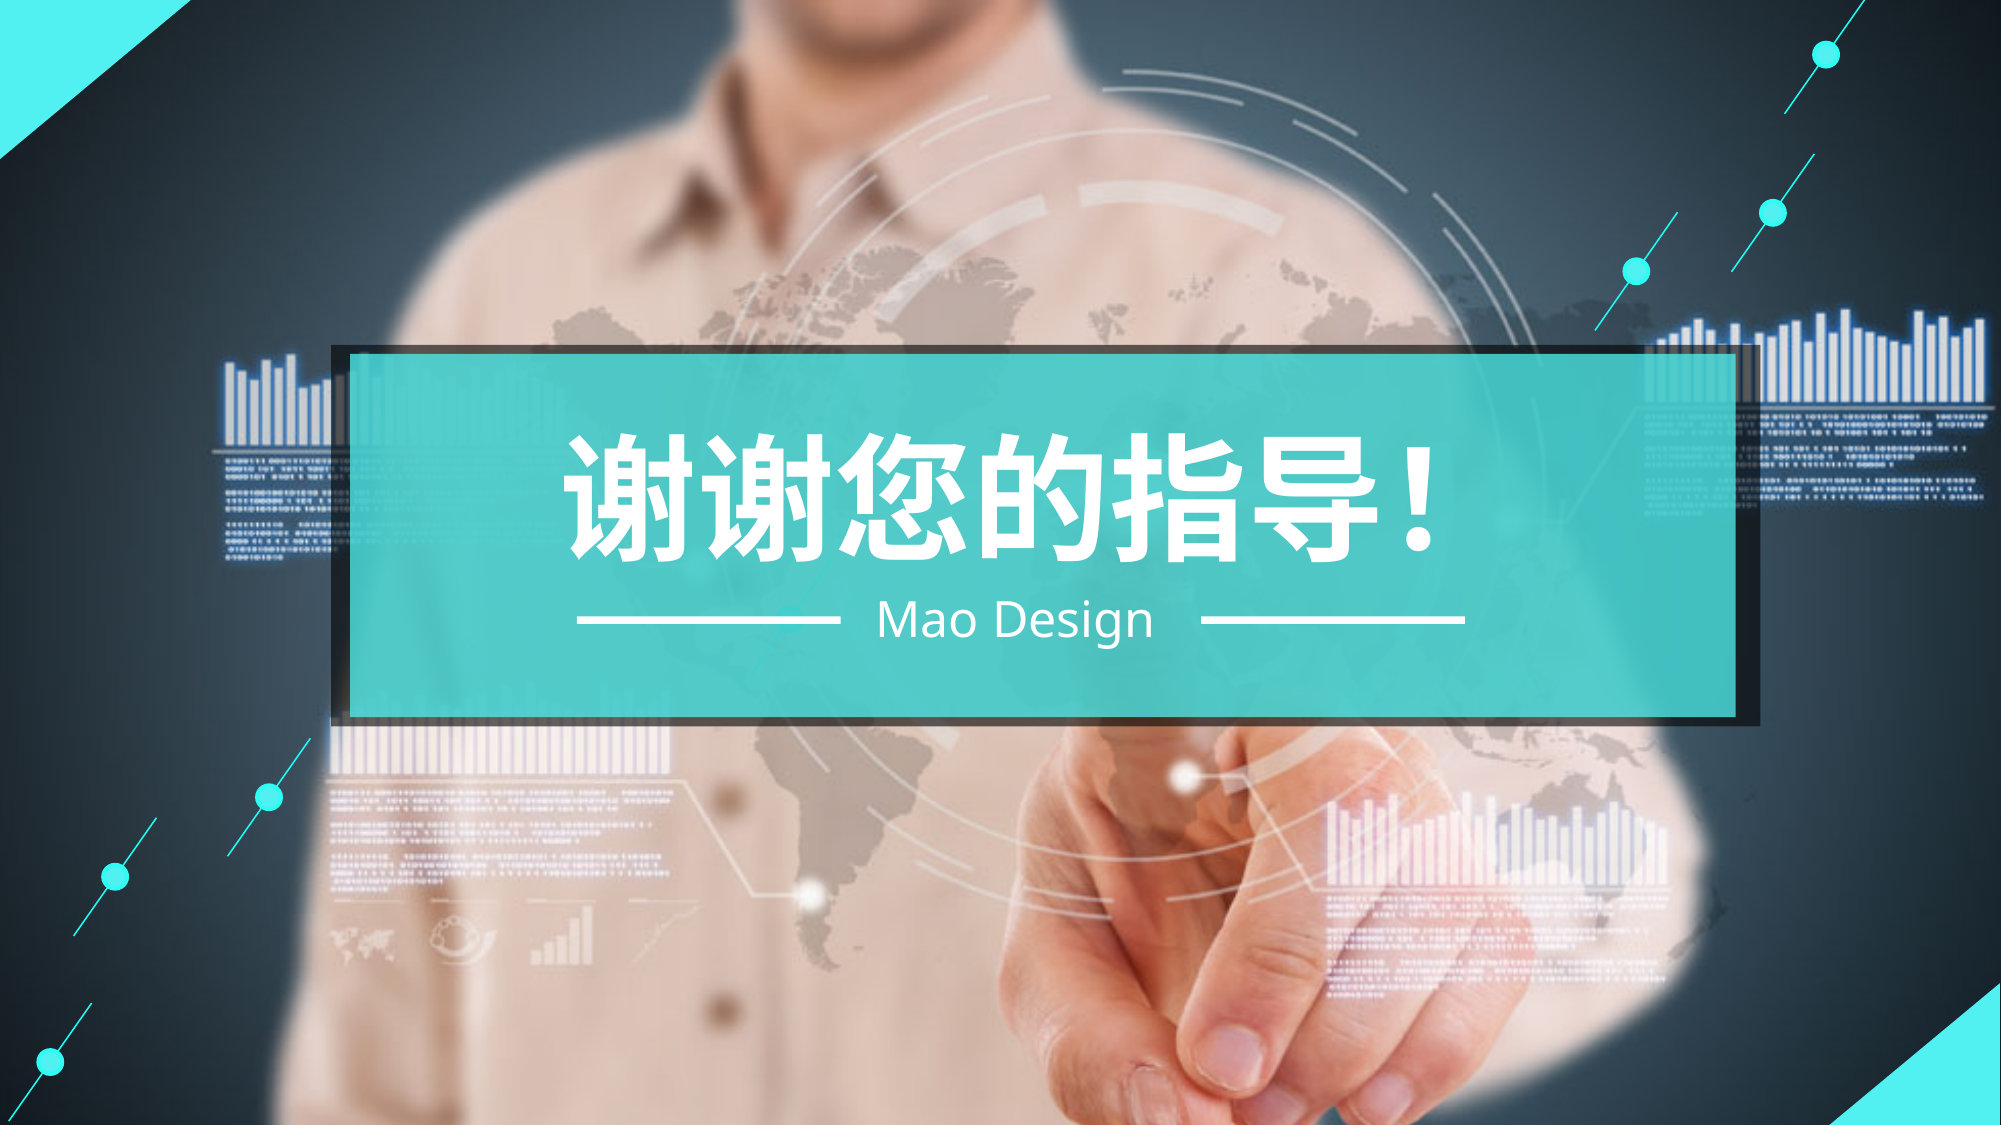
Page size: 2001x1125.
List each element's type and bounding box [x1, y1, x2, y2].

text_box [748, 559, 832, 679]
text_box [8, 1002, 92, 1122]
text_box [1784, 0, 1868, 114]
text_box [1731, 153, 1815, 273]
text_box [73, 817, 157, 937]
text_box [227, 737, 311, 857]
picture [0, 0, 2001, 1125]
text_box [1594, 211, 1678, 331]
